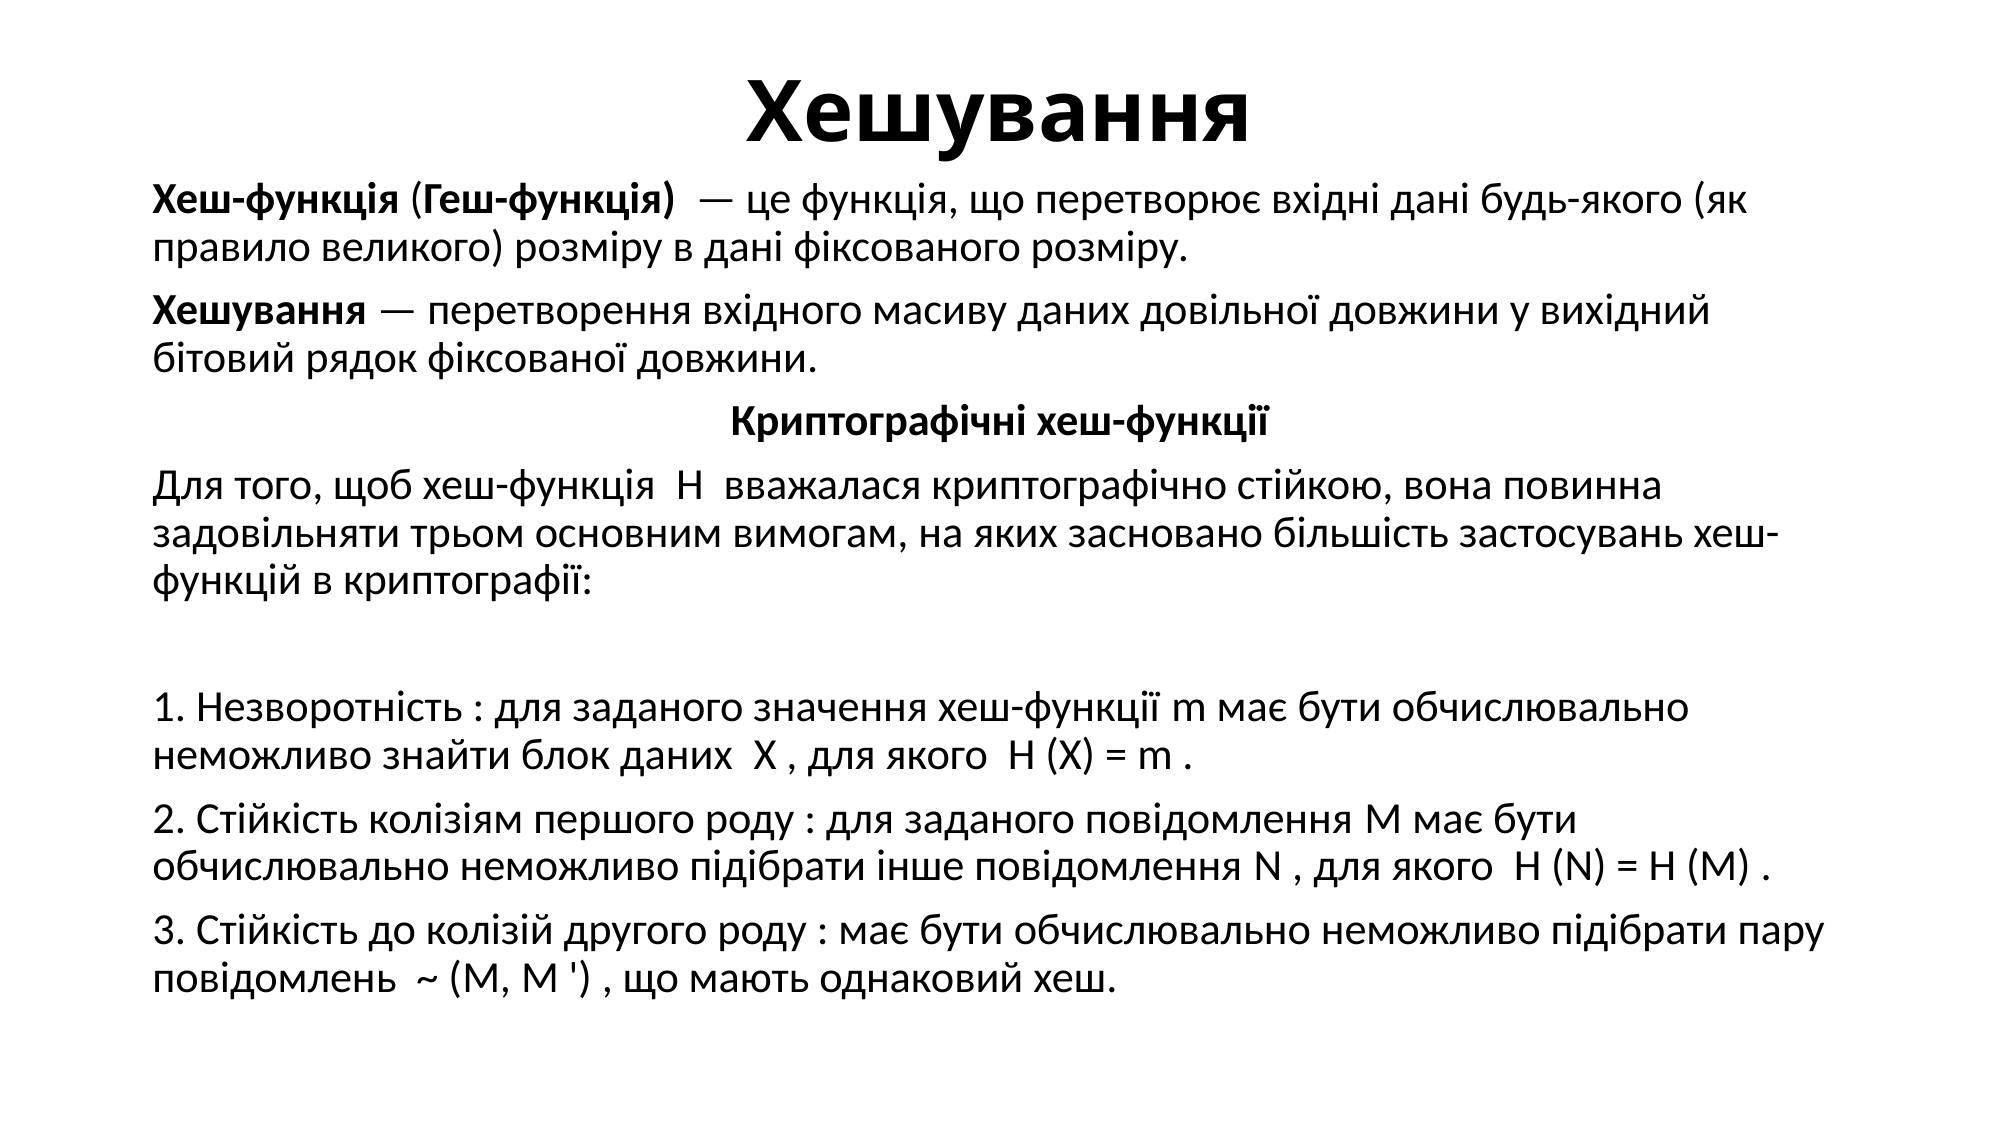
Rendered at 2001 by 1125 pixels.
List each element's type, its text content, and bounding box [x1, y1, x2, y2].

list Хеш-функція (Геш-функція) — це функція, що перетворює вхідні дані будь-якого (як правило великого) розміру в дані фіксованого розміру. Хешування — перетворення вхідного масиву даних довільної довжини у вихідний бітовий рядок фіксованої довжини. Криптографічні хеш-функції Для того, щоб хеш-функція H вважалася криптографічно стійкою, вона повинна задовільняти трьом основним вимогам, на яких засновано більшість застосувань хеш-функцій в криптографії: 1. Незворотність : для заданого значення хеш-функції m має бути обчислювально неможливо знайти блок даних X , для якого H (X) = m . 2. Стійкість колізіям першого роду : для заданого повідомлення M має бути обчислювально неможливо підібрати інше повідомлення N , для якого H (N) = H (M) . 3. Стійкість до колізій другого роду : має бути обчислювально неможливо підібрати пару повідомлень ~ (M, M ') , що мають однаковий хеш. [137, 167, 1863, 1014]
title Хешування [137, 59, 1863, 167]
